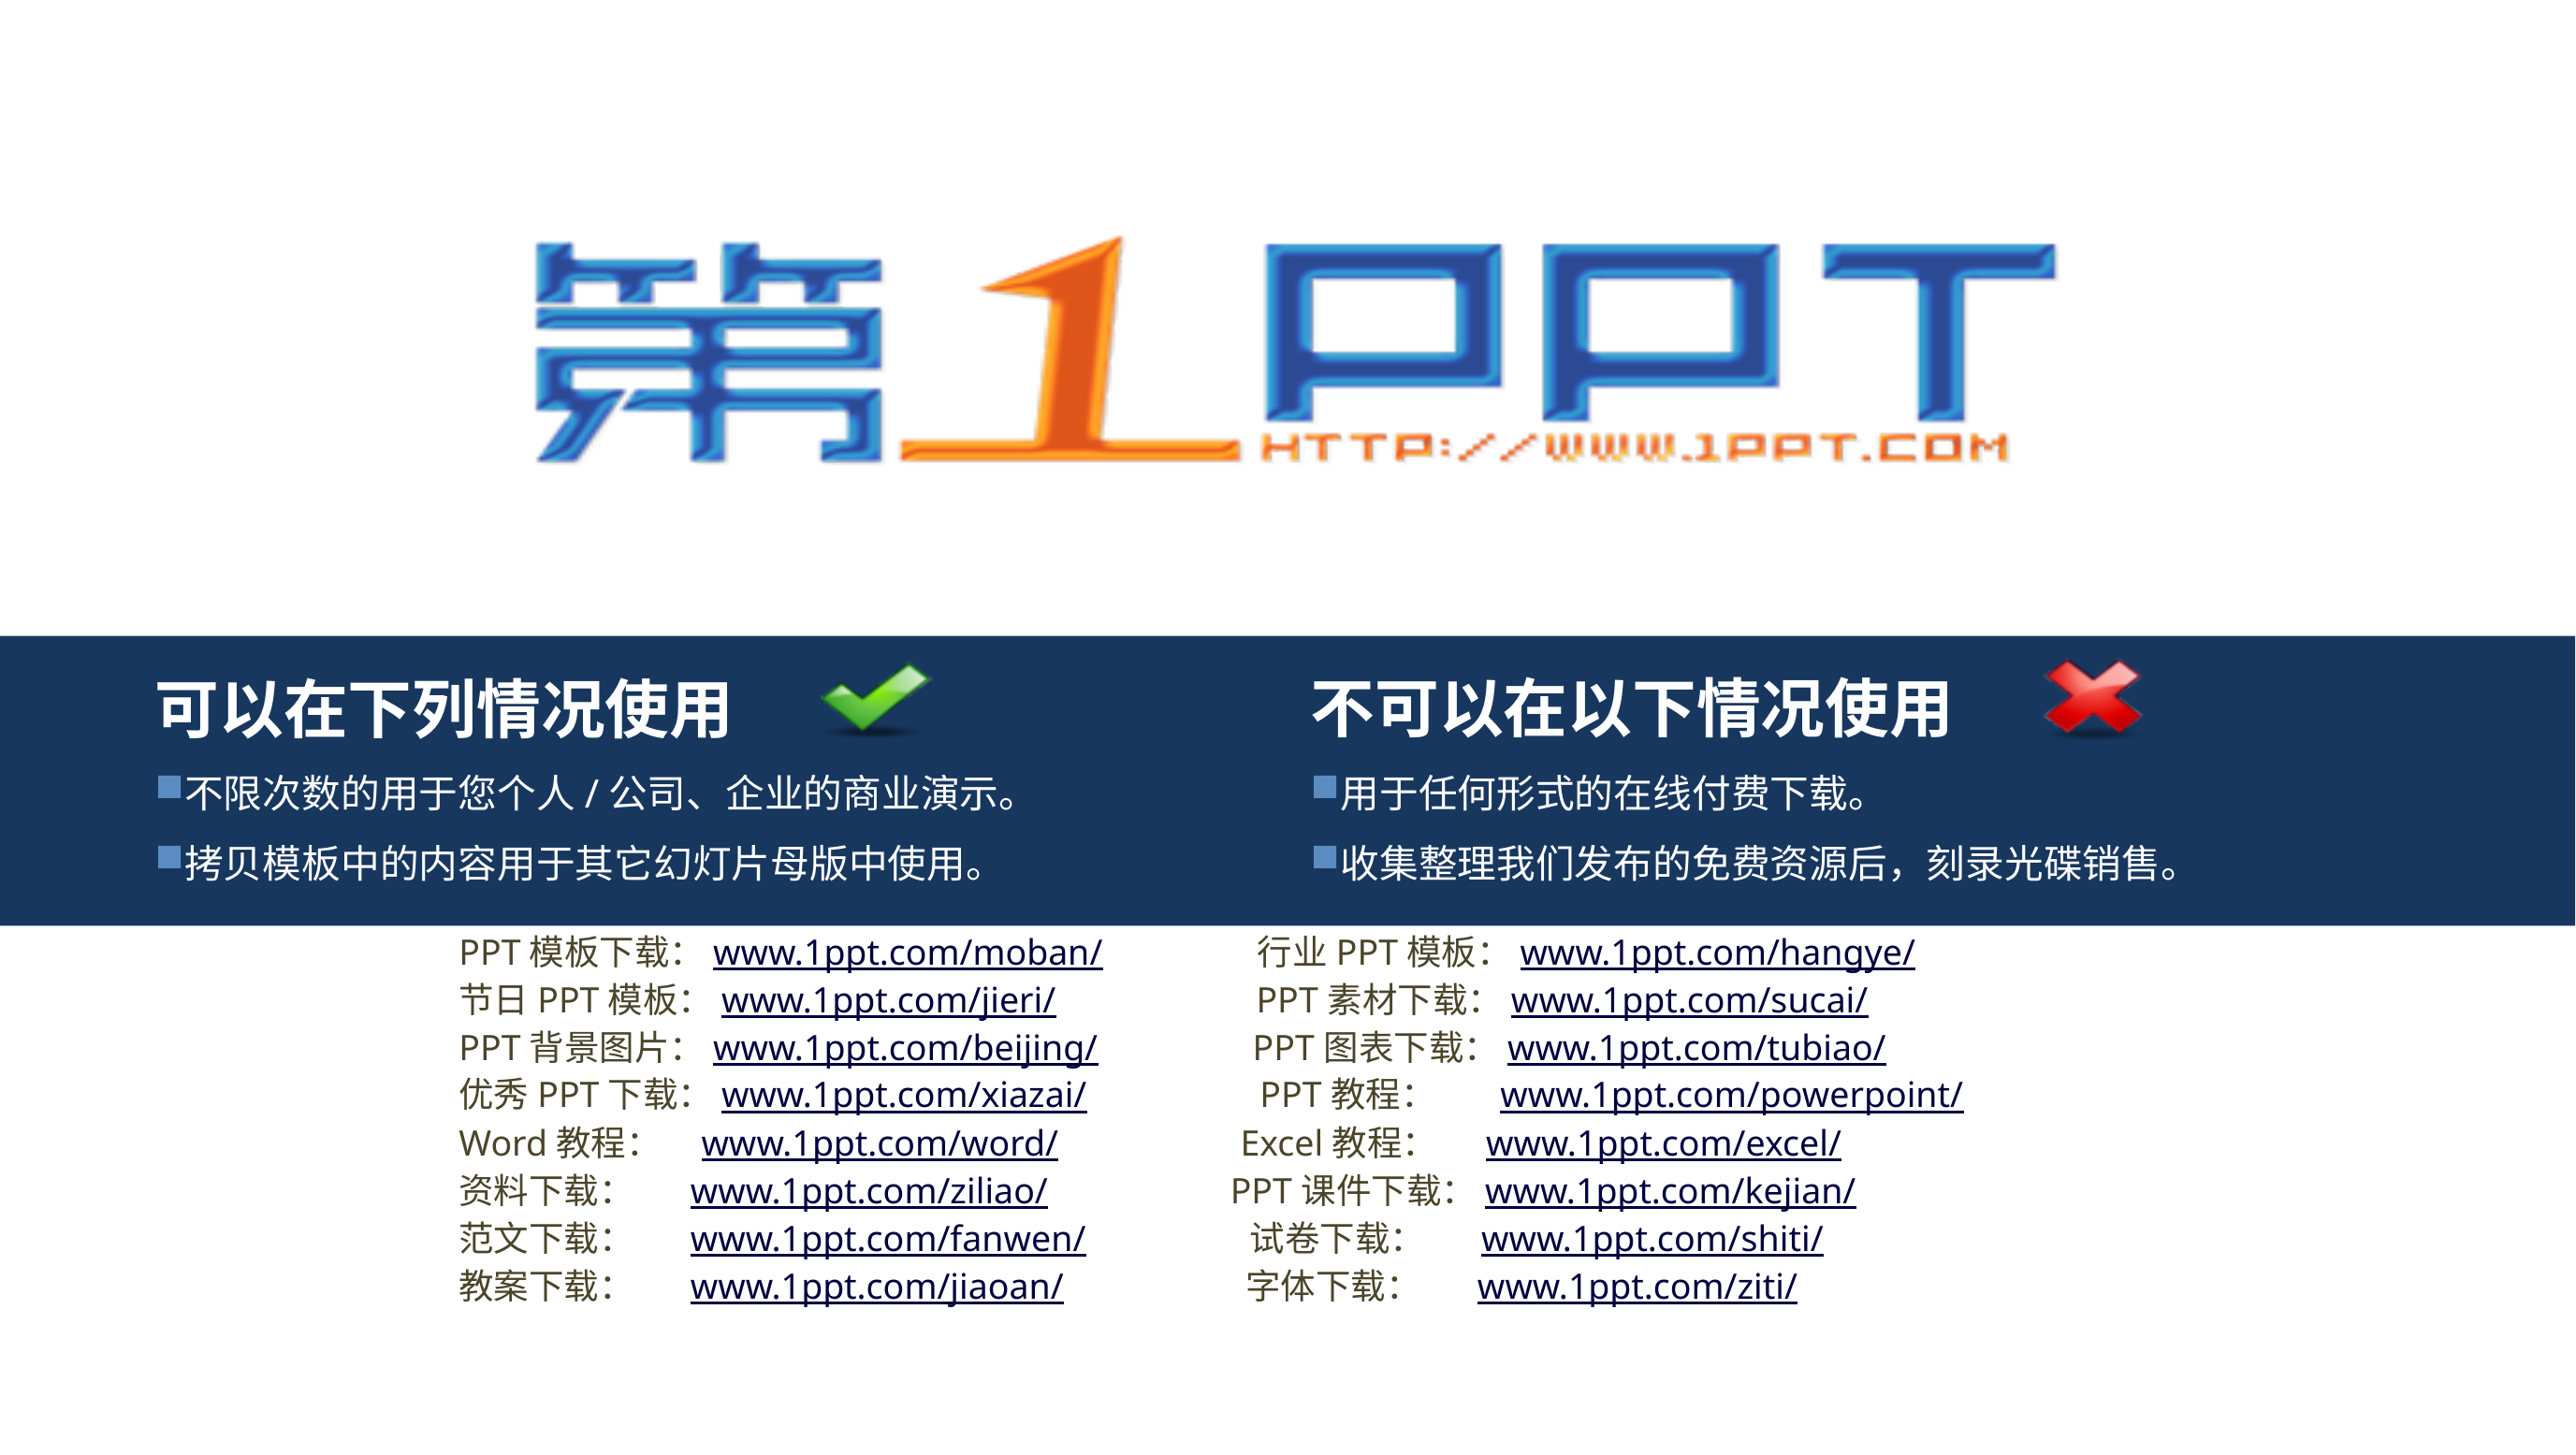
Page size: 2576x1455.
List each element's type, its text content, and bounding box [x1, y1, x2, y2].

text_box PPT模板下载：www.1ppt.com/moban/ 行业PPT模板：www.1ppt.com/hangye/ 节日PPT模板：www.1ppt.com/jieri/ PPT素材下载：www.1ppt.com/sucai/ PPT背景图片：www.1ppt.com/beijing/ PPT图表下载：www.1ppt.com/tubiao/ 优秀PPT下载：www.1ppt.com/xiazai/ PPT教程： www.1ppt.com/powerpoint/ Word教程： www.1ppt.com/word/ Excel教程： www.1ppt.com/excel/ 资料下载： www.1ppt.com/ziliao/ PPT课件下载：www.1ppt.com/kejian/ 范文下载： www.1ppt.com/fanwen/ 试卷下载： www.1ppt.com/shiti/ 教案下载： www.1ppt.com/jiaoan/ 字体下载： www.1ppt.com/ziti/ [434, 985, 2256, 1302]
text_box 不可以在以下情况使用 用于任何形式的在线付费下载。 收集整理我们发布的免费资源后，刻录光碟销售。 [1288, 656, 2444, 985]
text_box 可以在下列情况使用 不限次数的用于您个人/公司、企业的商业演示。 拷贝模板中的内容用于其它幻灯片母版中使用。 [131, 657, 1288, 1000]
text_box [0, 635, 2576, 926]
picture [230, 66, 2404, 636]
picture [2037, 656, 2149, 741]
picture [821, 656, 933, 741]
